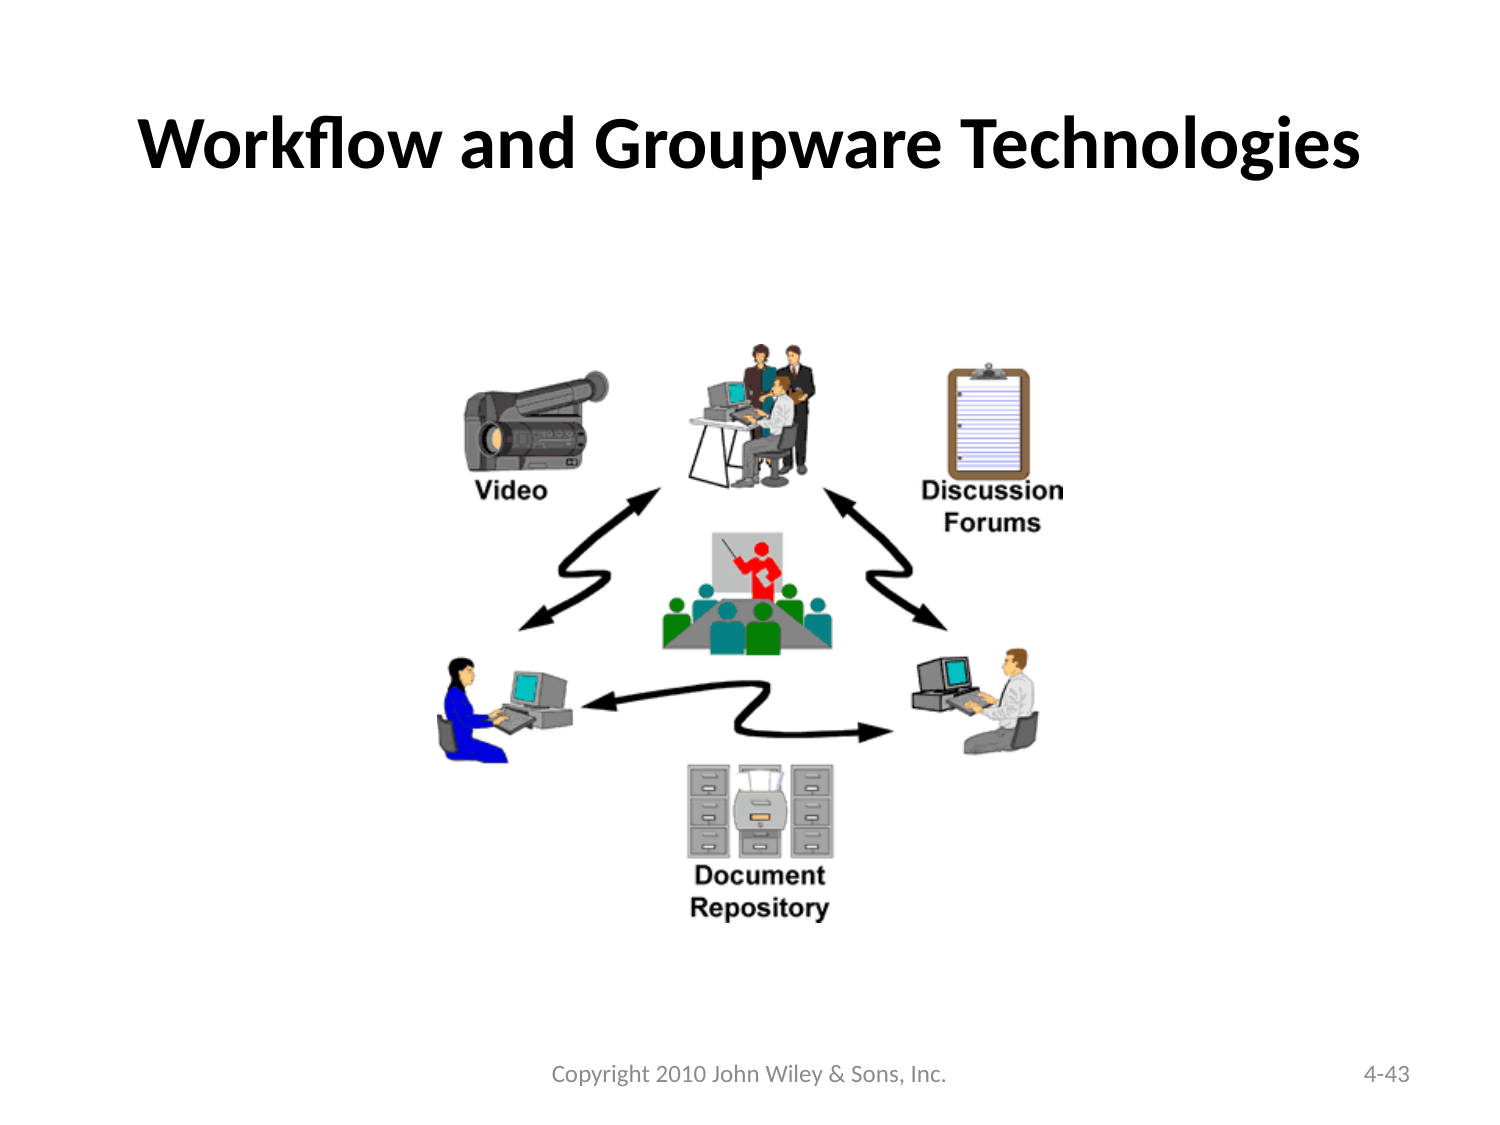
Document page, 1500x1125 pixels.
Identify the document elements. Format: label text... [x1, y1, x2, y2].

footer Copyright 2010 John Wiley & Sons, Inc. [512, 1042, 988, 1103]
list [437, 344, 1063, 923]
slide_number 4-43 [1074, 1042, 1425, 1103]
title Workflow and Groupware Technologies [75, 45, 1425, 233]
